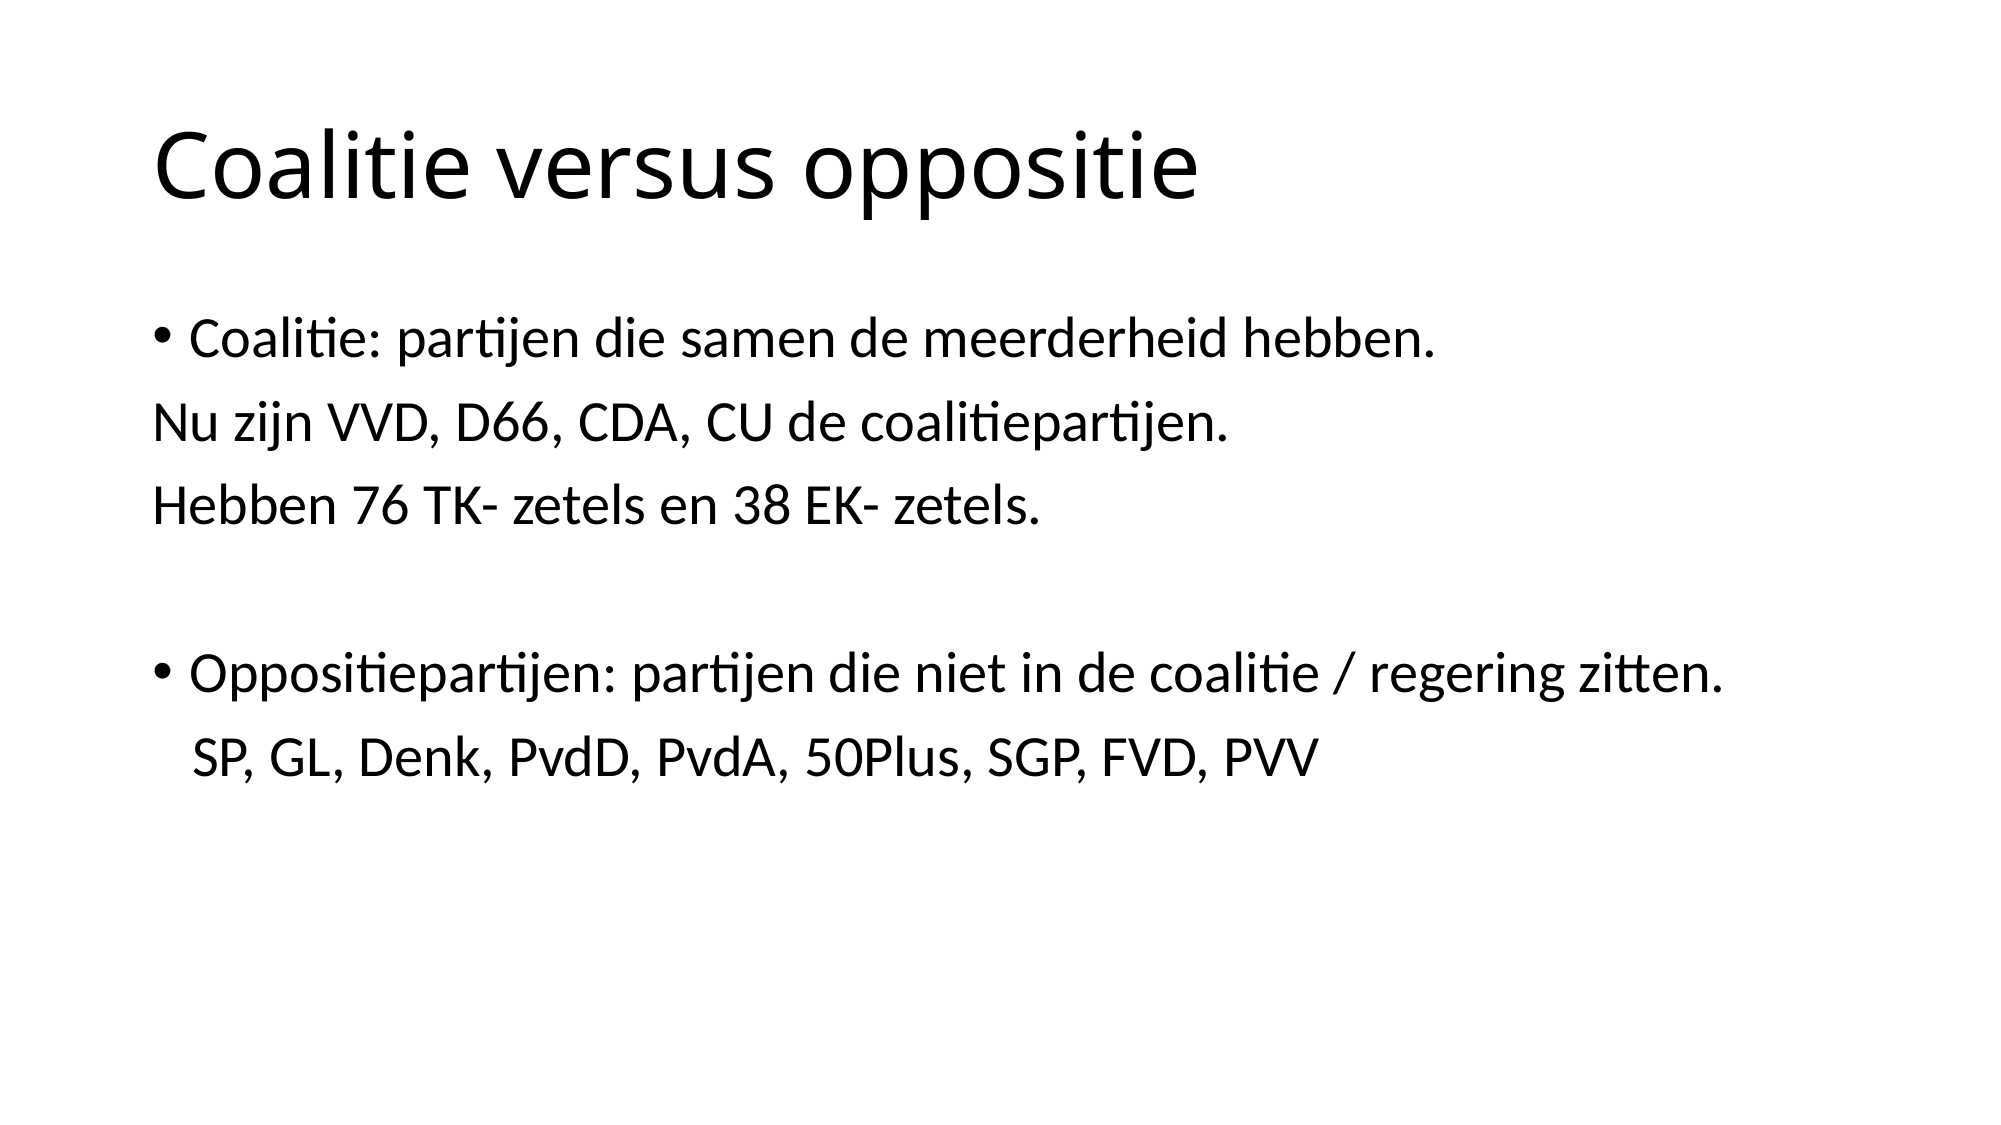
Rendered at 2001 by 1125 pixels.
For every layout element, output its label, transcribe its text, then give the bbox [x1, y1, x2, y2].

title Coalitie versus oppositie [137, 59, 1863, 278]
list Coalitie: partijen die samen de meerderheid hebben. Nu zijn VVD, D66, CDA, CU de coalitiepartijen. Hebben 76 TK- zetels en 38 EK- zetels. Oppositiepartijen: partijen die niet in de coalitie / regering zitten. SP, GL, Denk, PvdD, PvdA, 50Plus, SGP, FVD, PVV [137, 299, 1863, 1014]
